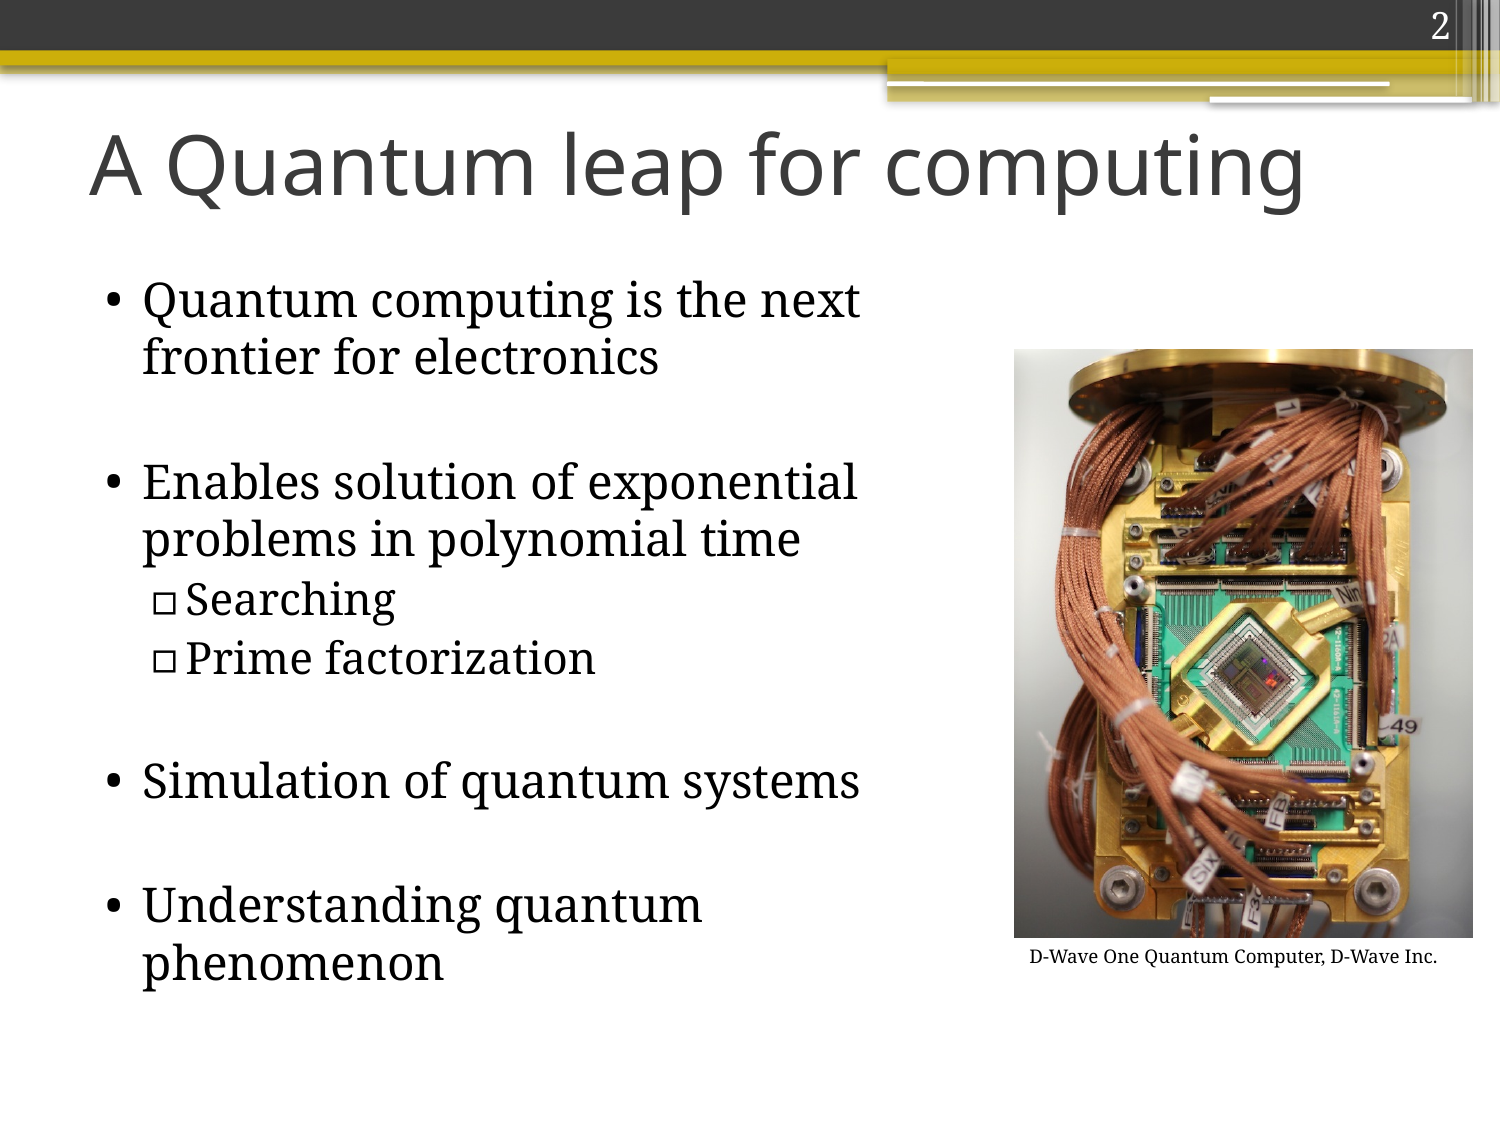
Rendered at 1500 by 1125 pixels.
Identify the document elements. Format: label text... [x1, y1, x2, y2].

text_box D-Wave One Quantum Computer, D-Wave Inc. [1014, 947, 1473, 975]
title A Quantum leap for computing [75, 75, 1425, 250]
picture [1014, 349, 1474, 938]
list Quantum computing is the next frontier for electronics Enables solution of exponential problems in polynomial time Searching Prime factorization Simulation of quantum systems Understanding quantum phenomenon [75, 262, 988, 1000]
slide_number 2 [1341, 0, 1466, 61]
